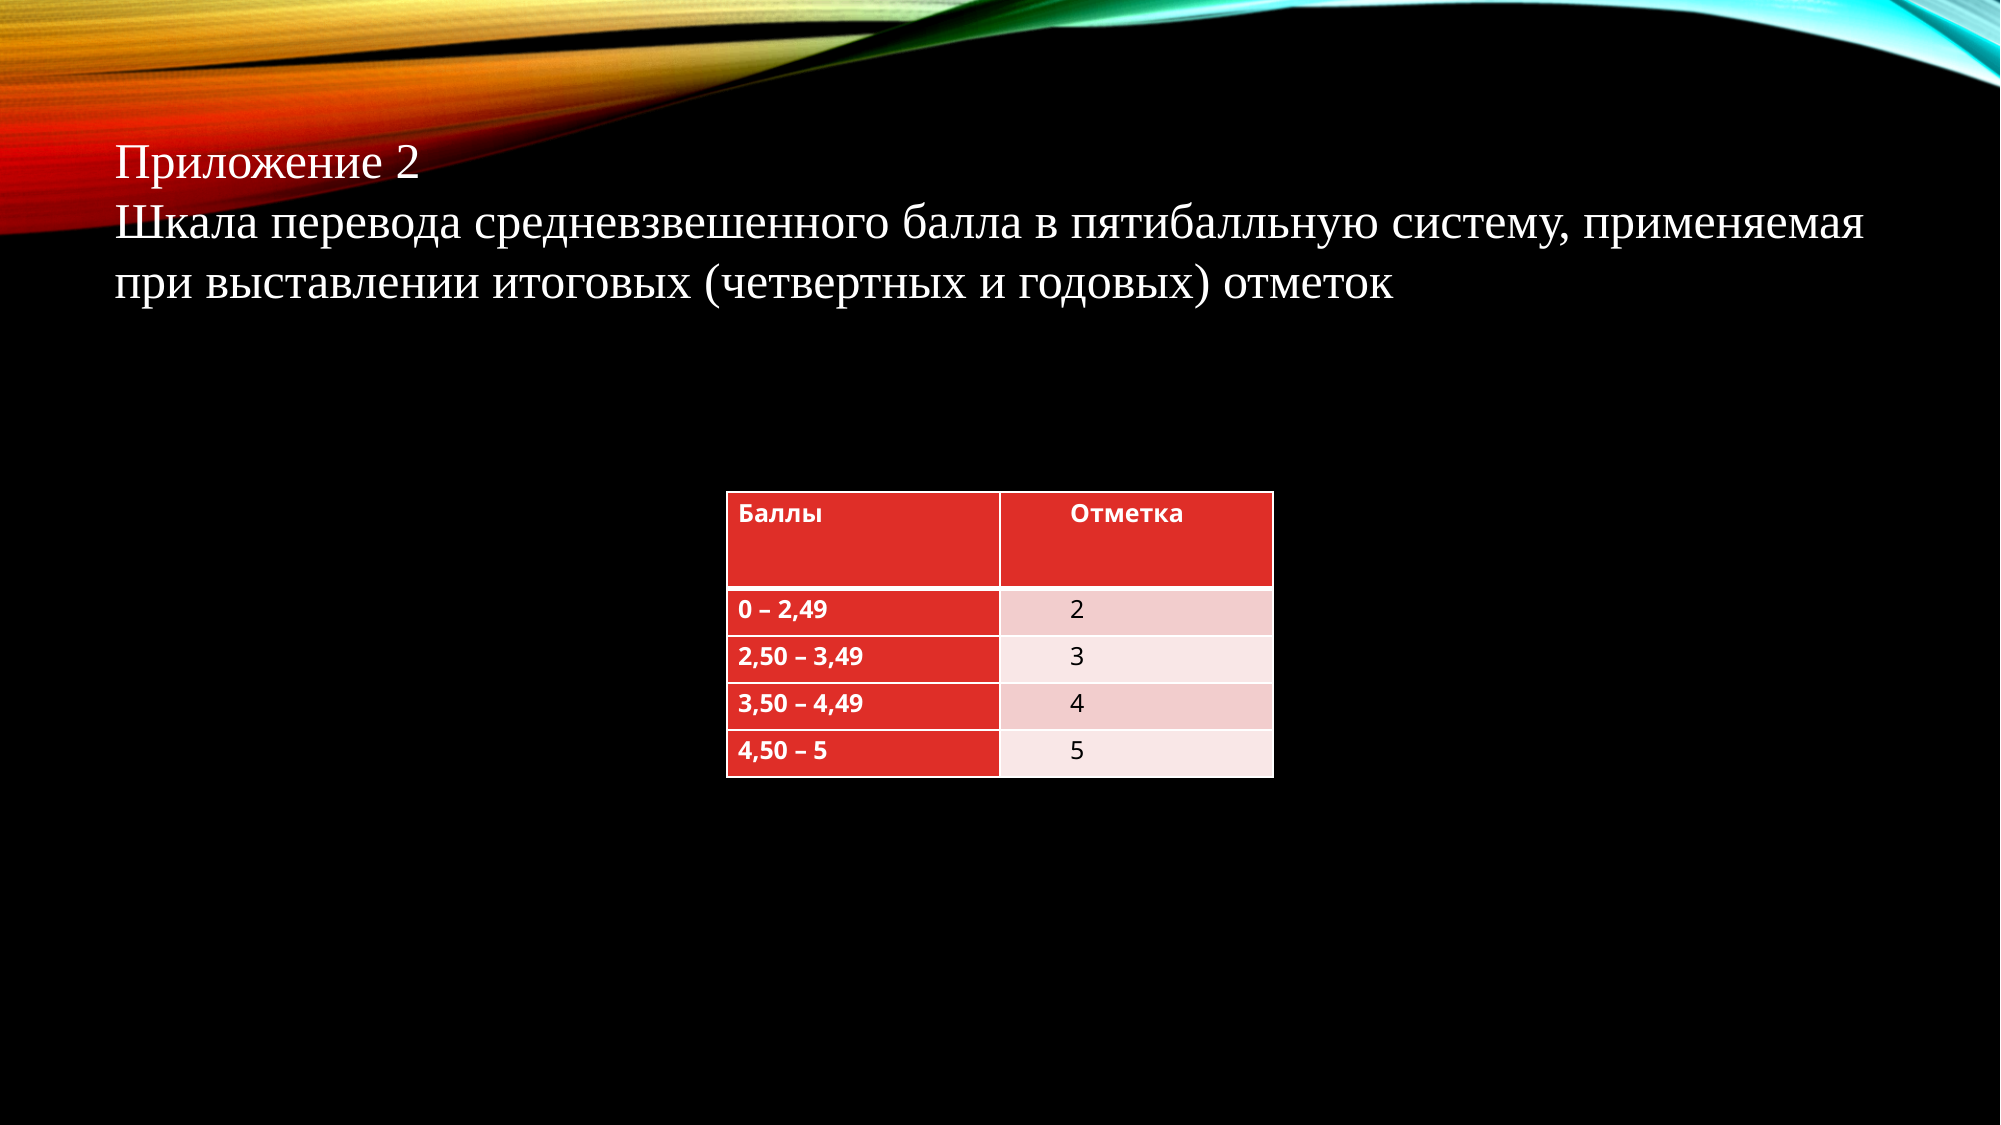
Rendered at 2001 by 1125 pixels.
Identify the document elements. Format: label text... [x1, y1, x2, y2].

table_cell 4 [1001, 684, 1272, 729]
table_header Отметка [1001, 493, 1272, 586]
table_cell 5 [1001, 731, 1272, 776]
table_header Баллы [728, 493, 999, 586]
table_cell 0 – 2,49 [728, 591, 999, 635]
picture [0, 0, 2000, 237]
table_cell 2 [1001, 591, 1272, 635]
table_cell 3,50 – 4,49 [728, 684, 999, 729]
table_cell 3 [1001, 637, 1272, 682]
table_cell 4,50 – 5 [728, 731, 999, 776]
table_cell 2,50 – 3,49 [728, 637, 999, 682]
text_box Приложение 2 Шкала перевода средневзвешенного балла в пятибалльную систему, применяемая при выставлении итоговых (четвертных и годовых) отметок [99, 121, 1890, 436]
